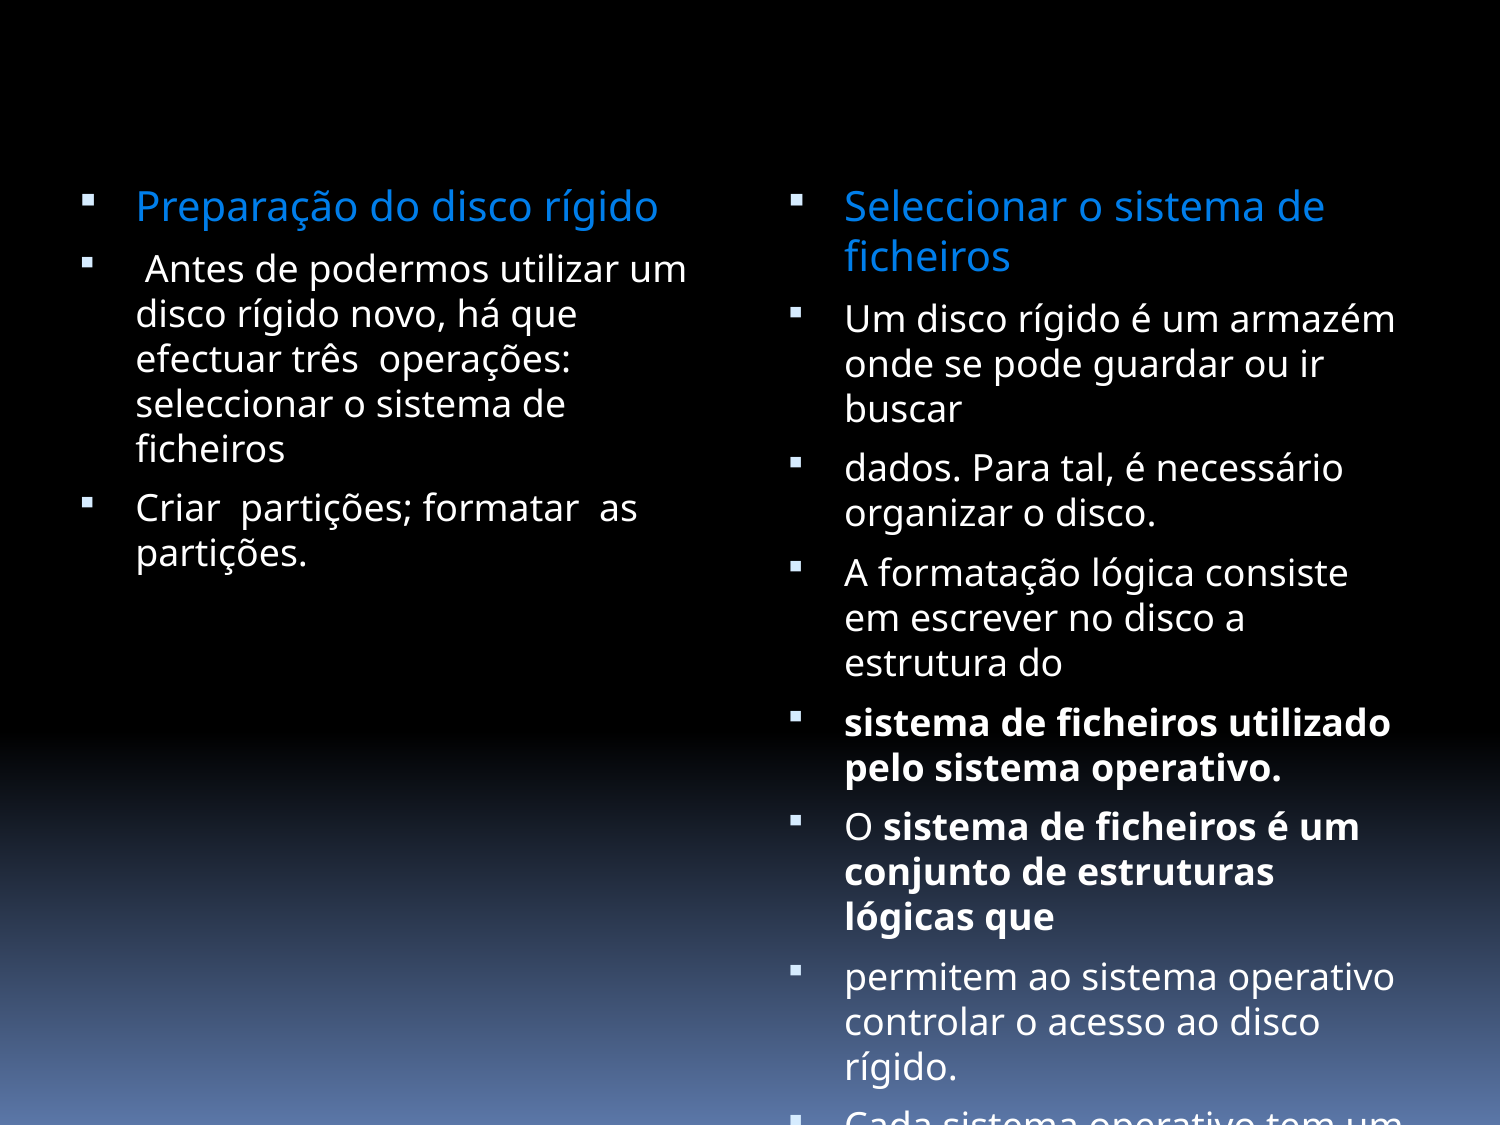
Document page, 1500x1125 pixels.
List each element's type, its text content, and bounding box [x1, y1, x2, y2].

list Seleccionar o sistema de ficheiros Um disco rígido é um armazém onde se pode guardar ou ir buscar dados. Para tal, é necessário organizar o disco. A formatação lógica consiste em escrever no disco a estrutura do sistema de ficheiros utilizado pelo sistema operativo. O sistema de ficheiros é um conjunto de estruturas lógicas que permitem ao sistema operativo controlar o acesso ao disco rígido. Cada sistema operativo tem um sistema de ficheiros próprio [761, 172, 1425, 901]
list Preparação do disco rígido Antes de podermos utilizar um disco rígido novo, há que efectuar três operações: seleccionar o sistema de ficheiros Criar partições; formatar as partições. [53, 172, 716, 901]
